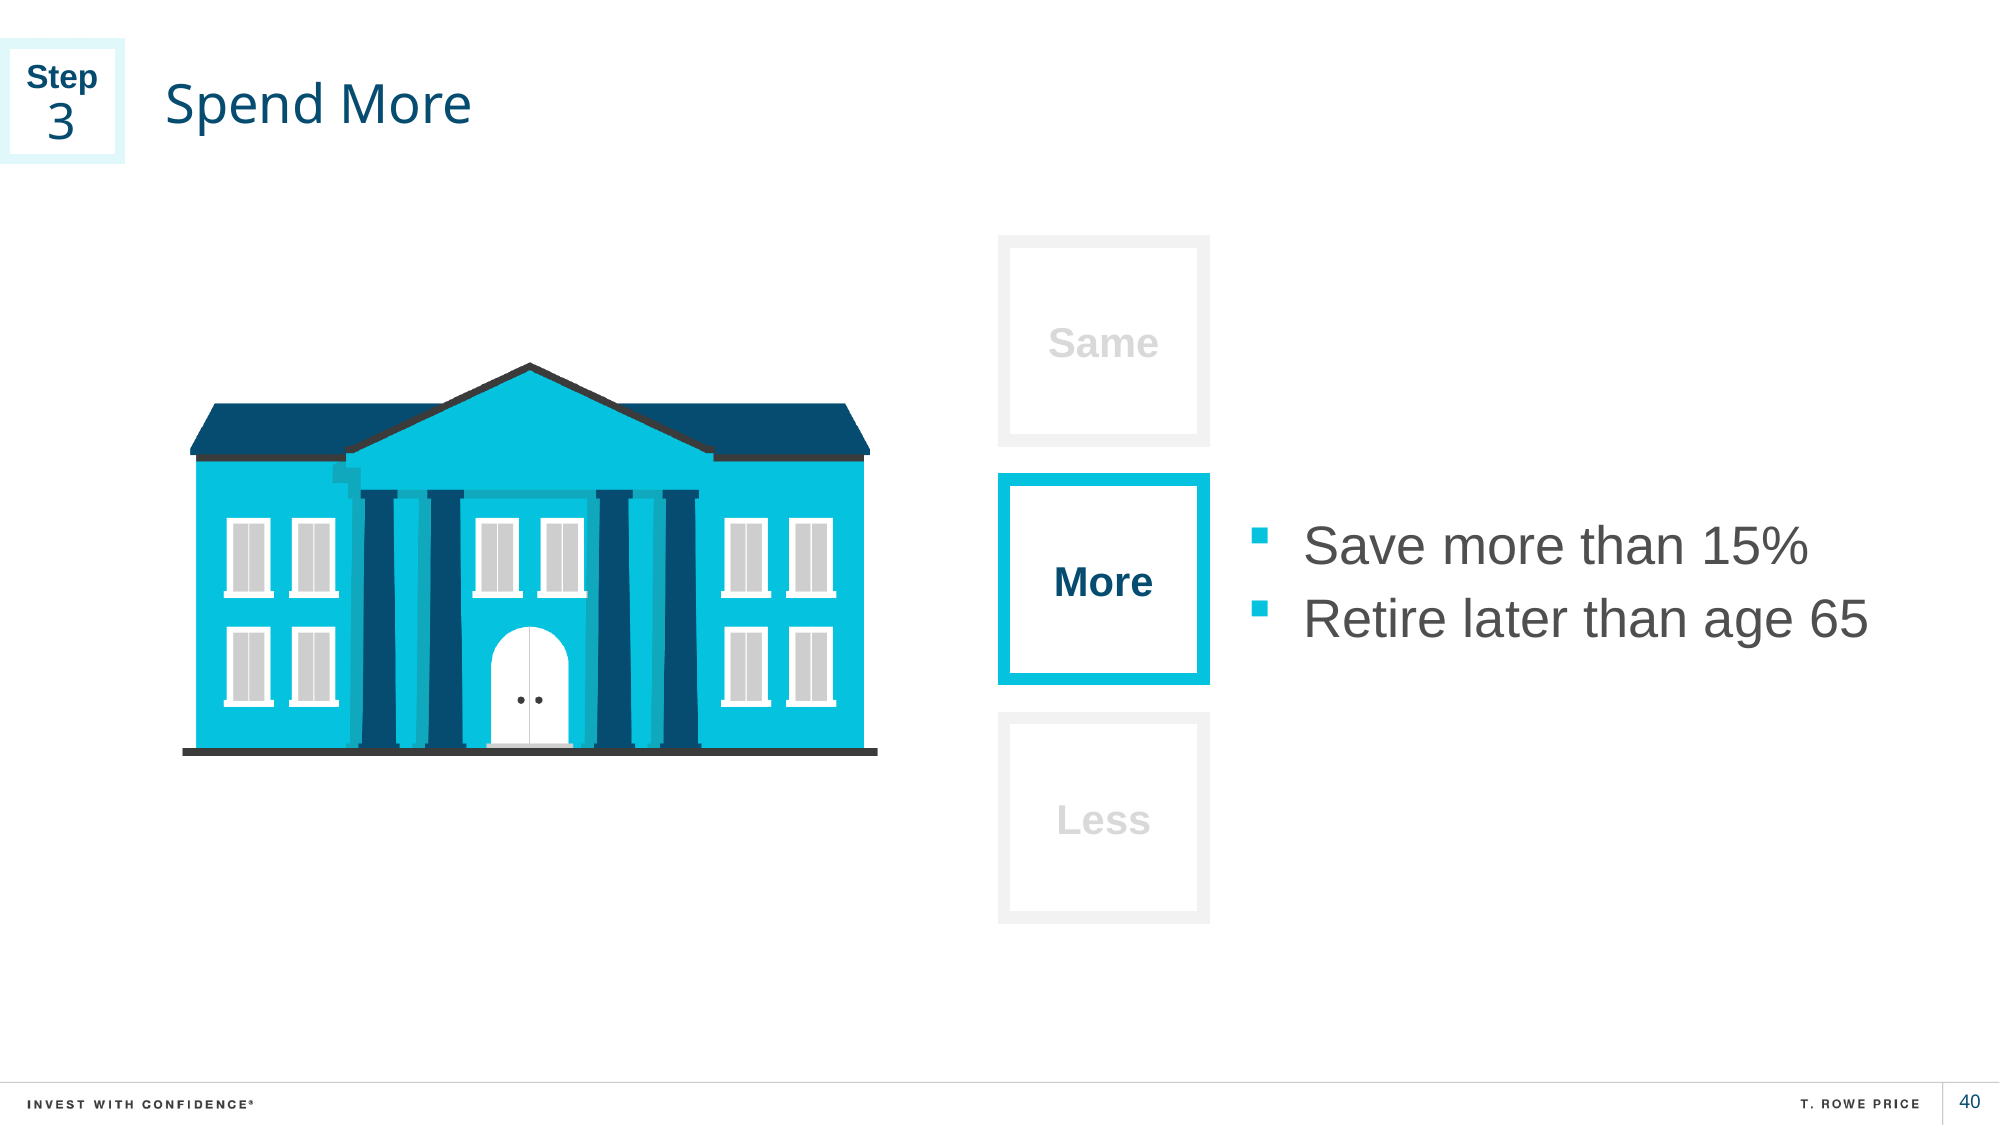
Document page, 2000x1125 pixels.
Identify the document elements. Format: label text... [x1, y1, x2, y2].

text_box Step 3 [4, 43, 121, 160]
text_box Save more than 15% Retire later than age 65 [1232, 479, 1904, 679]
title Spend More [150, 41, 1875, 163]
picture [0, 0, 2000, 1125]
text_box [1003, 241, 1204, 918]
